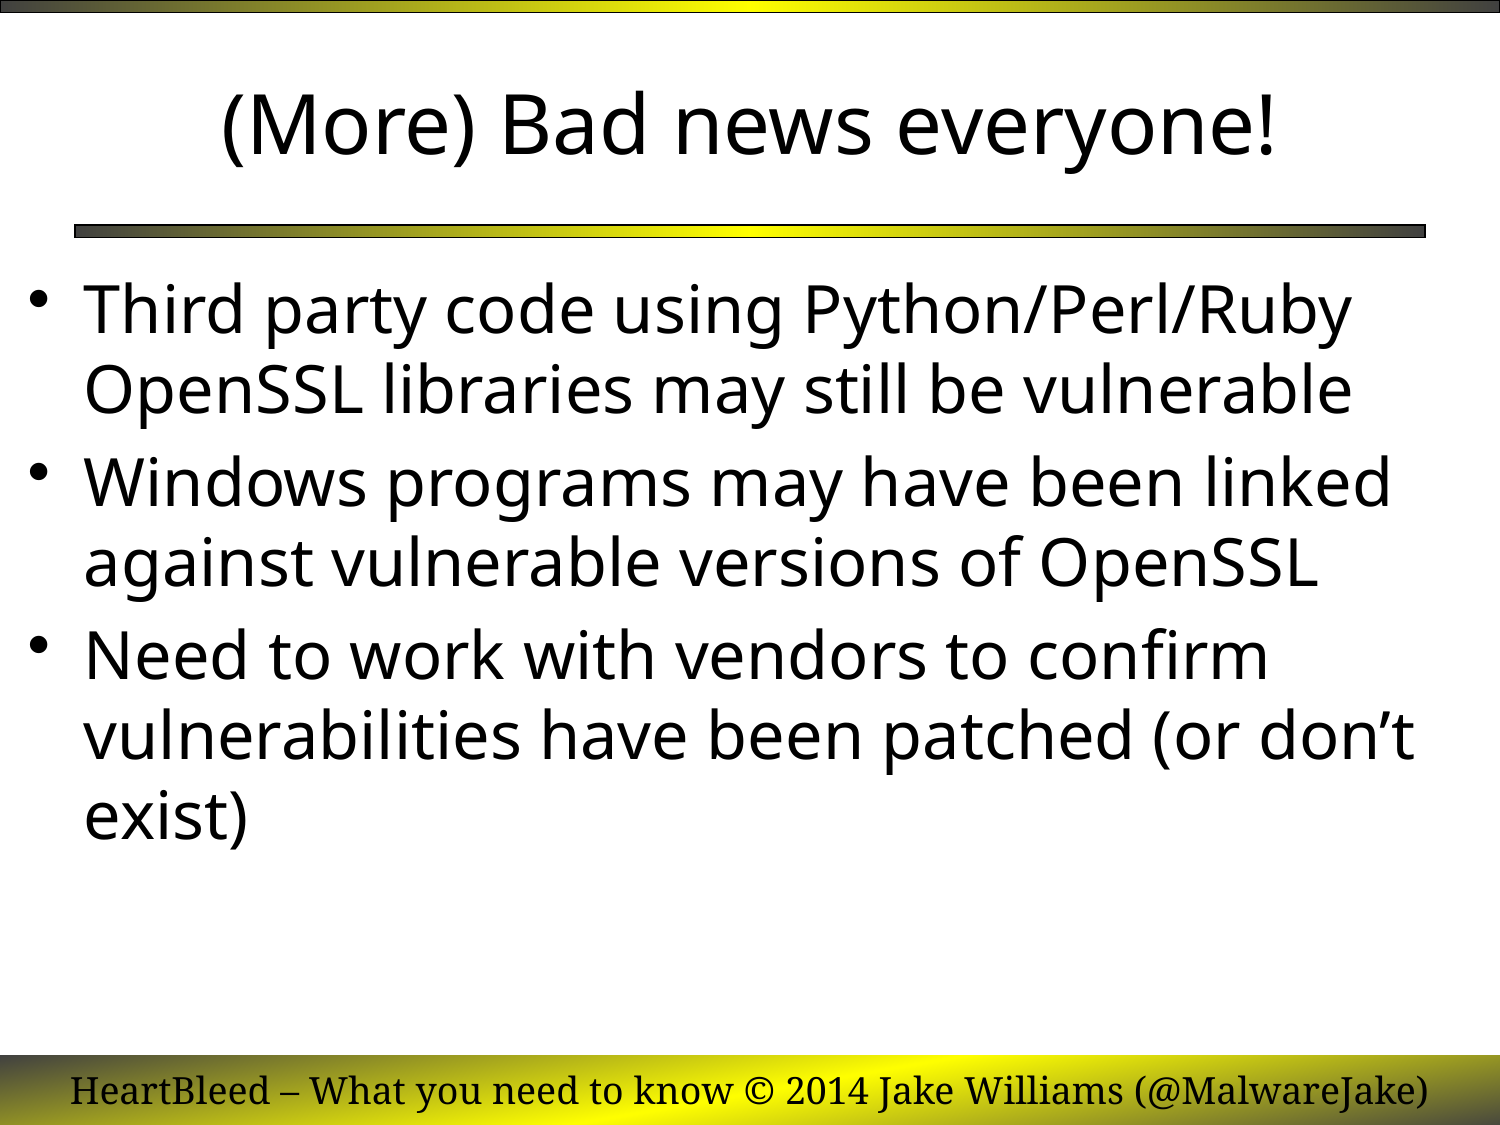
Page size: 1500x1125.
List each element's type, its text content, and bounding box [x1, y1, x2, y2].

list Third party code using Python/Perl/Ruby OpenSSL libraries may still be vulnerable Windows programs may have been linked against vulnerable versions of OpenSSL Need to work with vendors to confirm vulnerabilities have been patched (or don’t exist) [12, 258, 1488, 1035]
title (More) Bad news everyone! [12, 24, 1488, 219]
